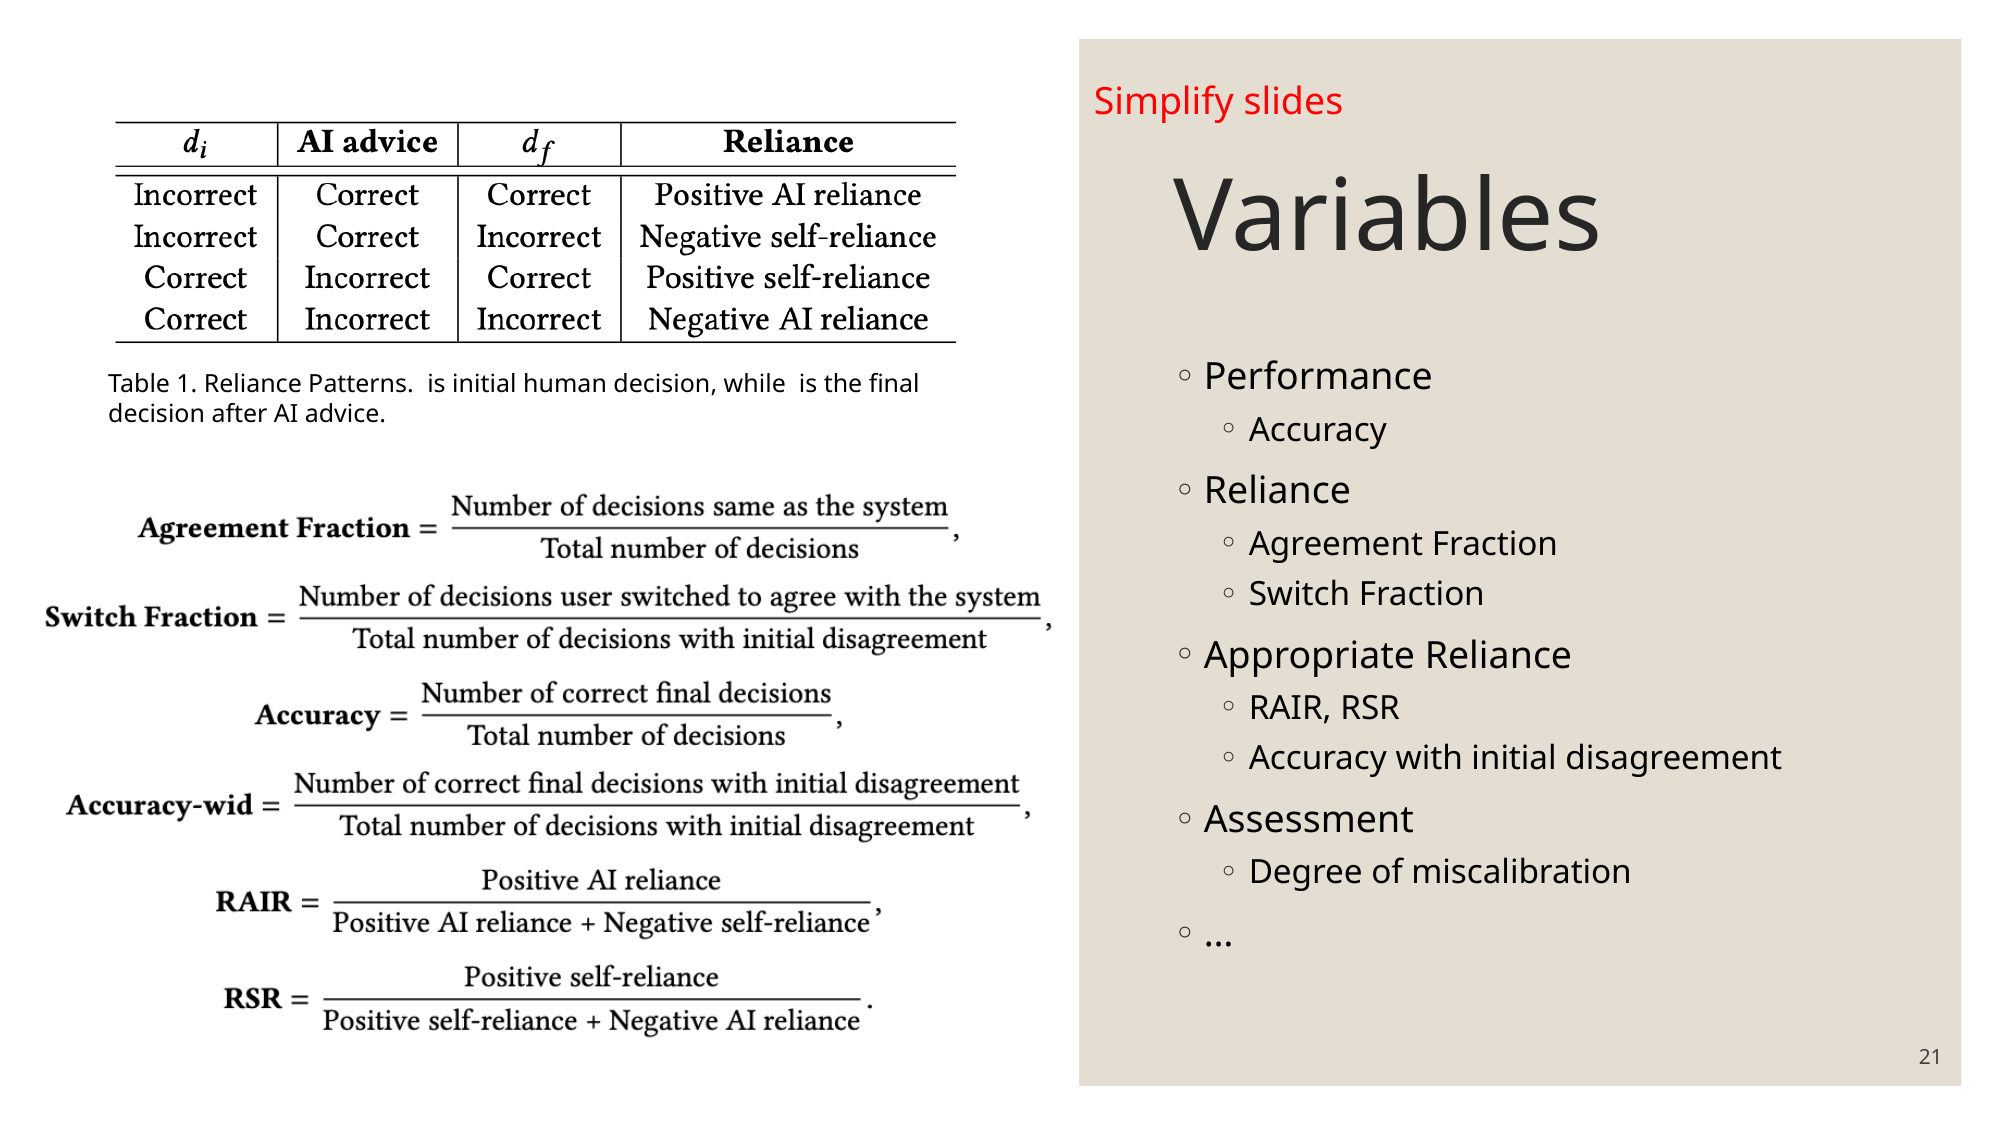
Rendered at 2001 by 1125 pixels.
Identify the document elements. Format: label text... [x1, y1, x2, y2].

picture [42, 485, 1057, 1044]
text_box Simplify slides [1079, 69, 1361, 130]
picture [107, 111, 962, 348]
slide_number 21 [1717, 1034, 1958, 1080]
title Variables [1158, 105, 1893, 331]
list Performance Accuracy Reliance Agreement Fraction Switch Fraction Appropriate Reliance RAIR, RSR Accuracy with initial disagreement Assessment Degree of miscalibration … [1158, 345, 1893, 990]
text_box [0, 0, 1080, 1125]
